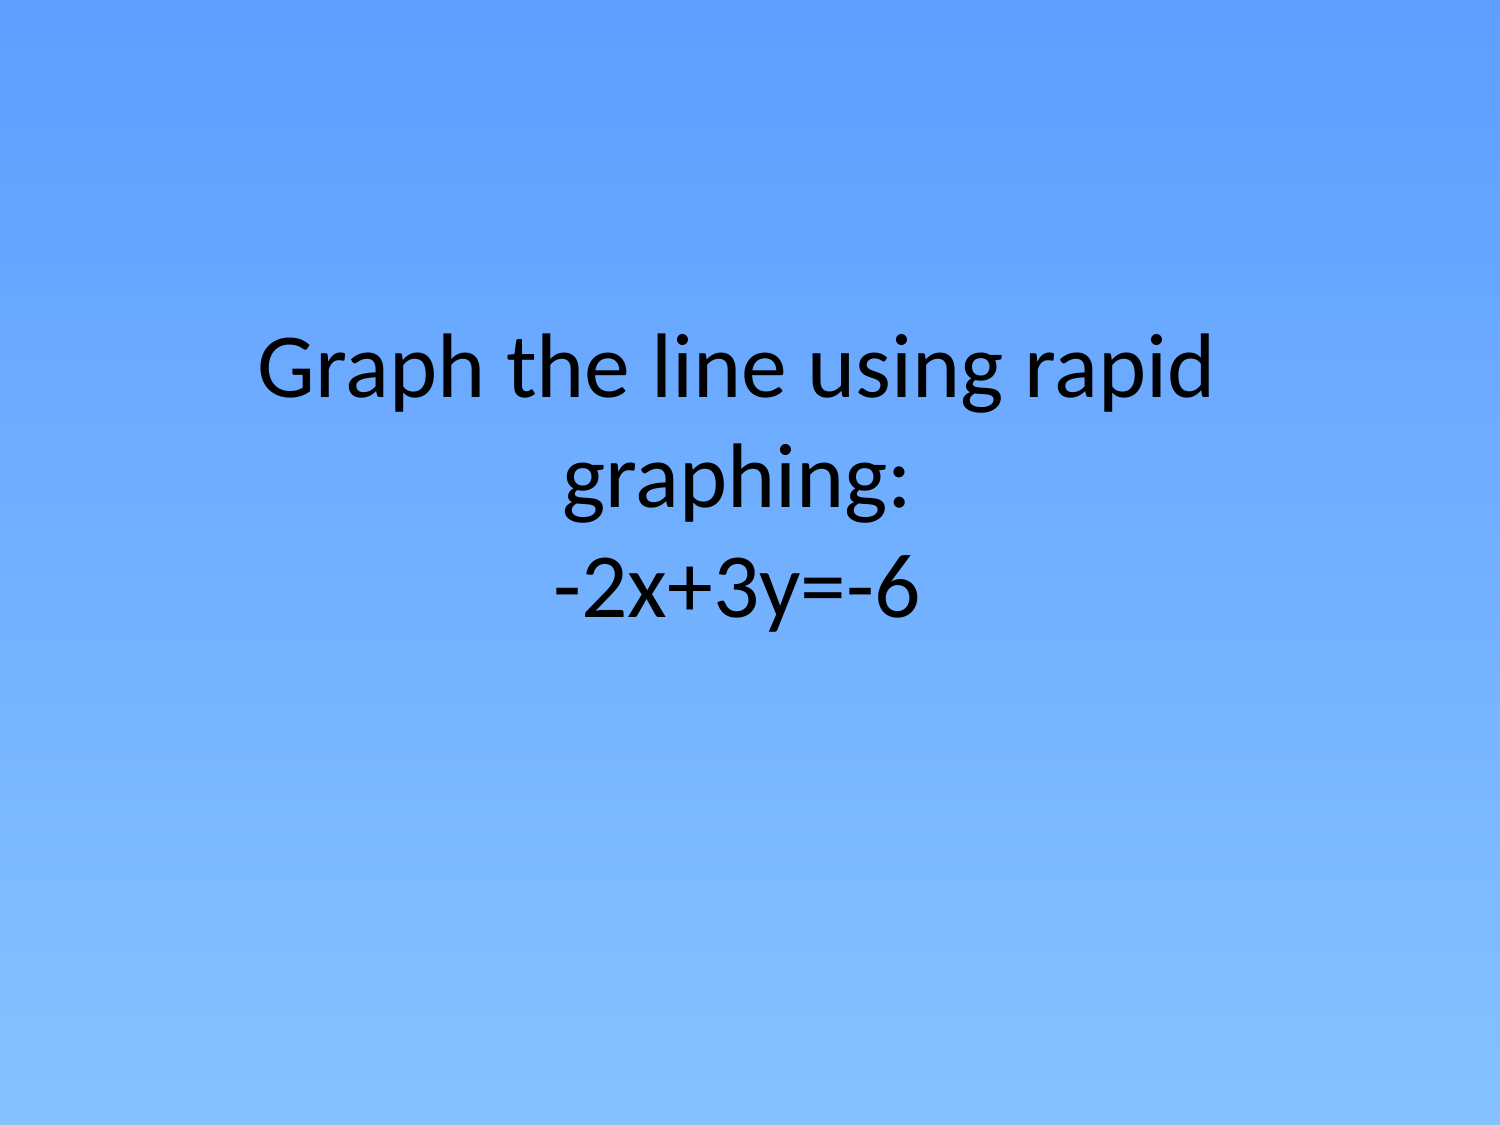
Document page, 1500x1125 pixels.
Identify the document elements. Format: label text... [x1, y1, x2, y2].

title Graph the line using rapid graphing: -2x+3y=-6 [62, 274, 1413, 668]
